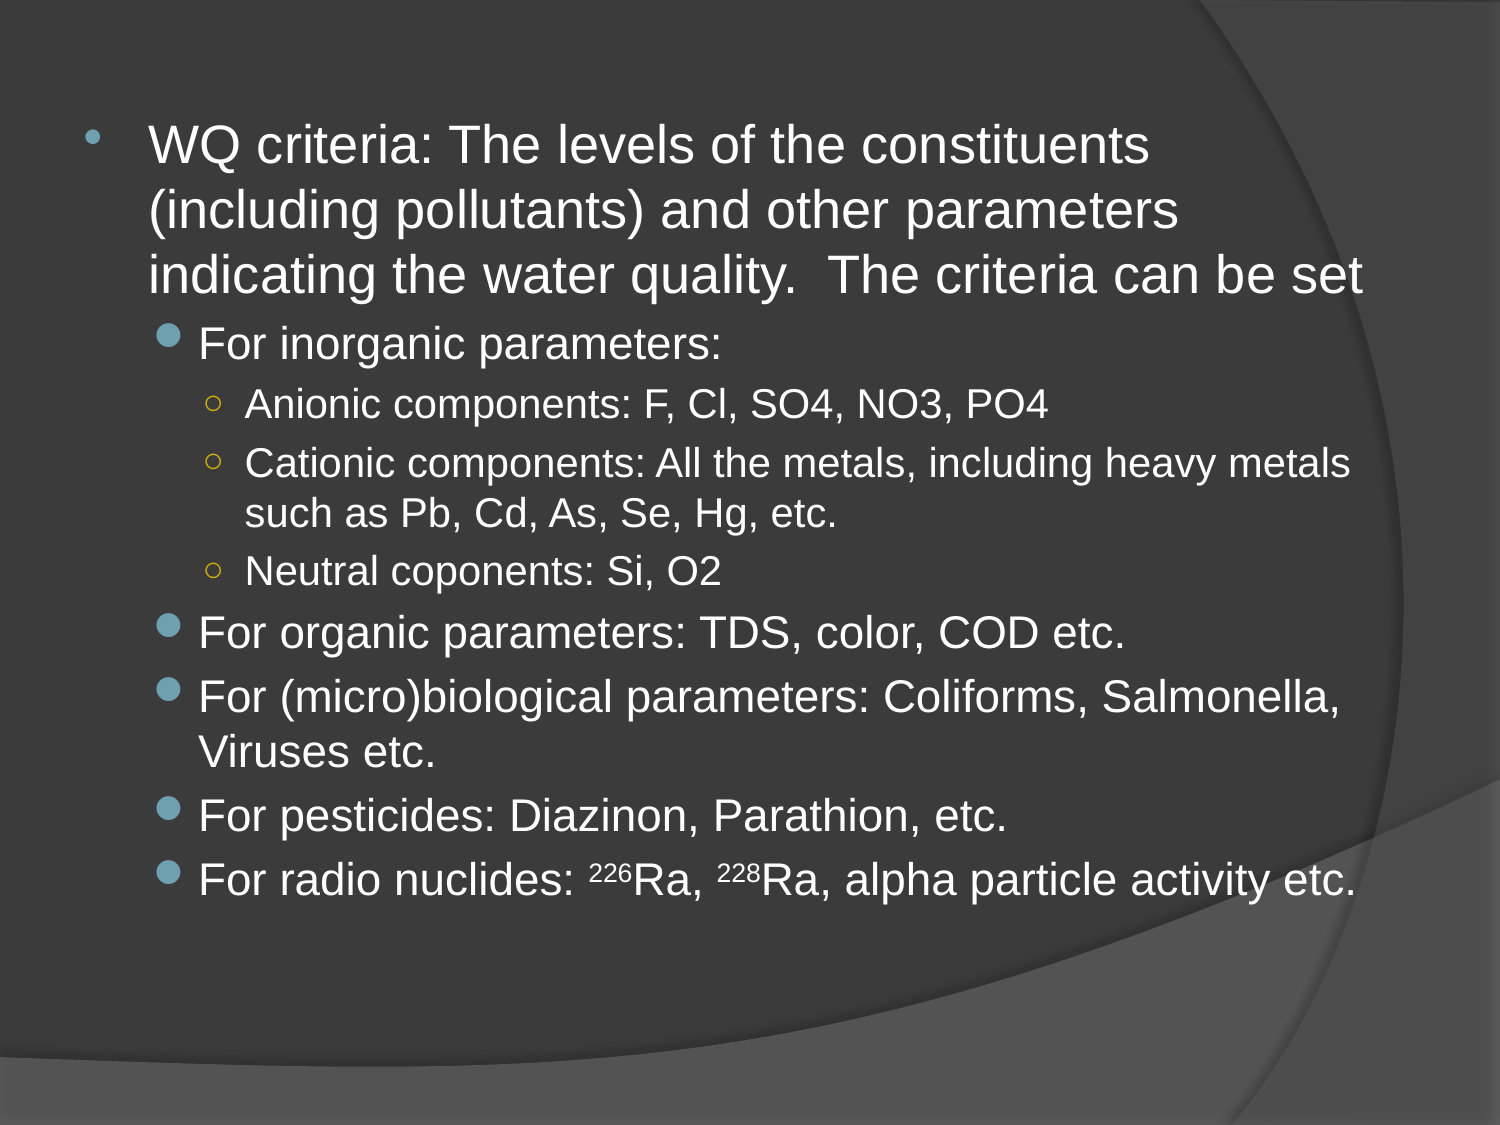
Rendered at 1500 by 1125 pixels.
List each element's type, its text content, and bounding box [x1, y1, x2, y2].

list WQ criteria: The levels of the constituents (including pollutants) and other parameters indicating the water quality. The criteria can be set For inorganic parameters: Anionic components: F, Cl, SO4, NO3, PO4 Cationic components: All the metals, including heavy metals such as Pb, Cd, As, Se, Hg, etc. Neutral coponents: Si, O2 For organic parameters: TDS, color, COD etc. For (micro)biological parameters: Coliforms, Salmonella, Viruses etc. For pesticides: Diazinon, Parathion, etc. For radio nuclides: 226Ra, 228Ra, alpha particle activity etc. [64, 101, 1412, 1047]
